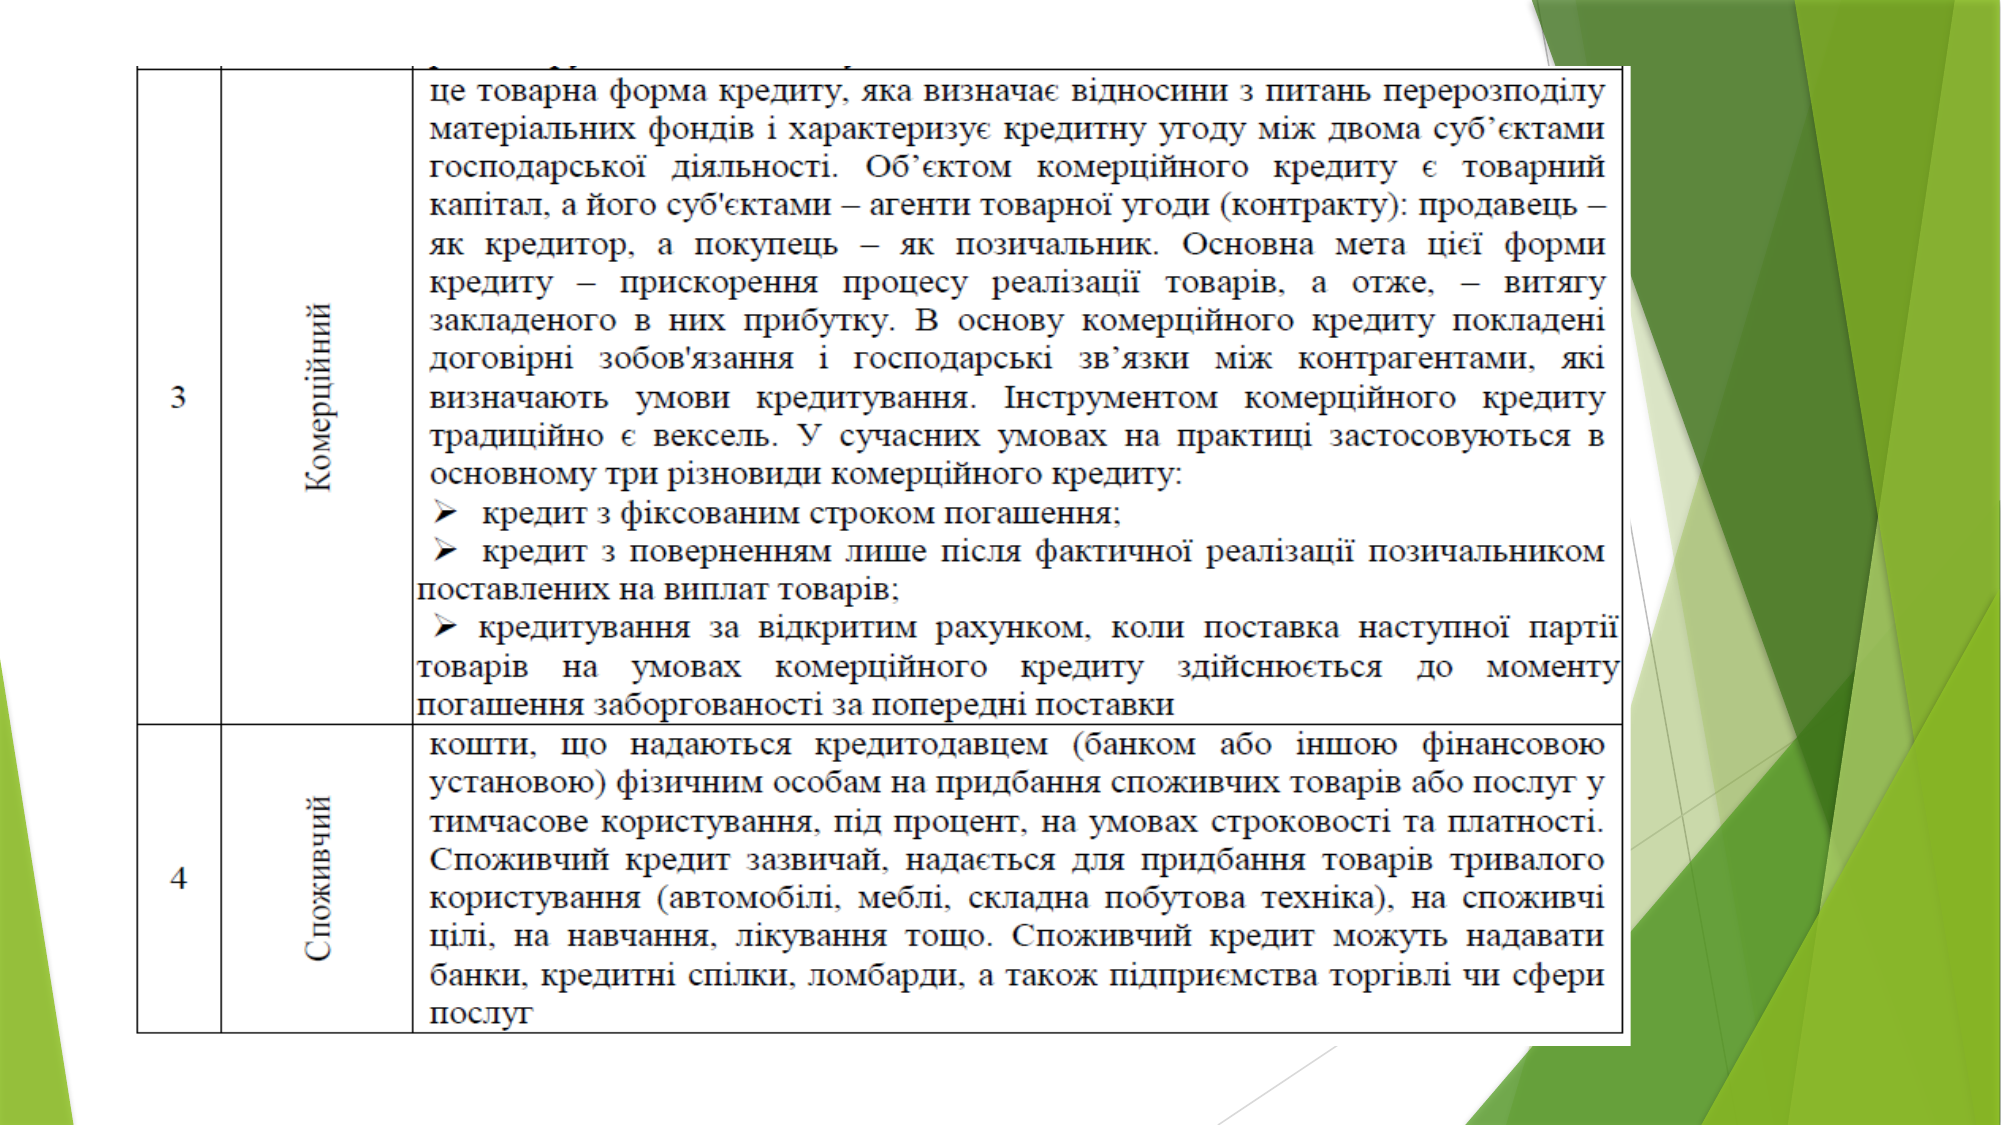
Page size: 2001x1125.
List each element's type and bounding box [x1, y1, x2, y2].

list [131, 66, 1632, 1047]
